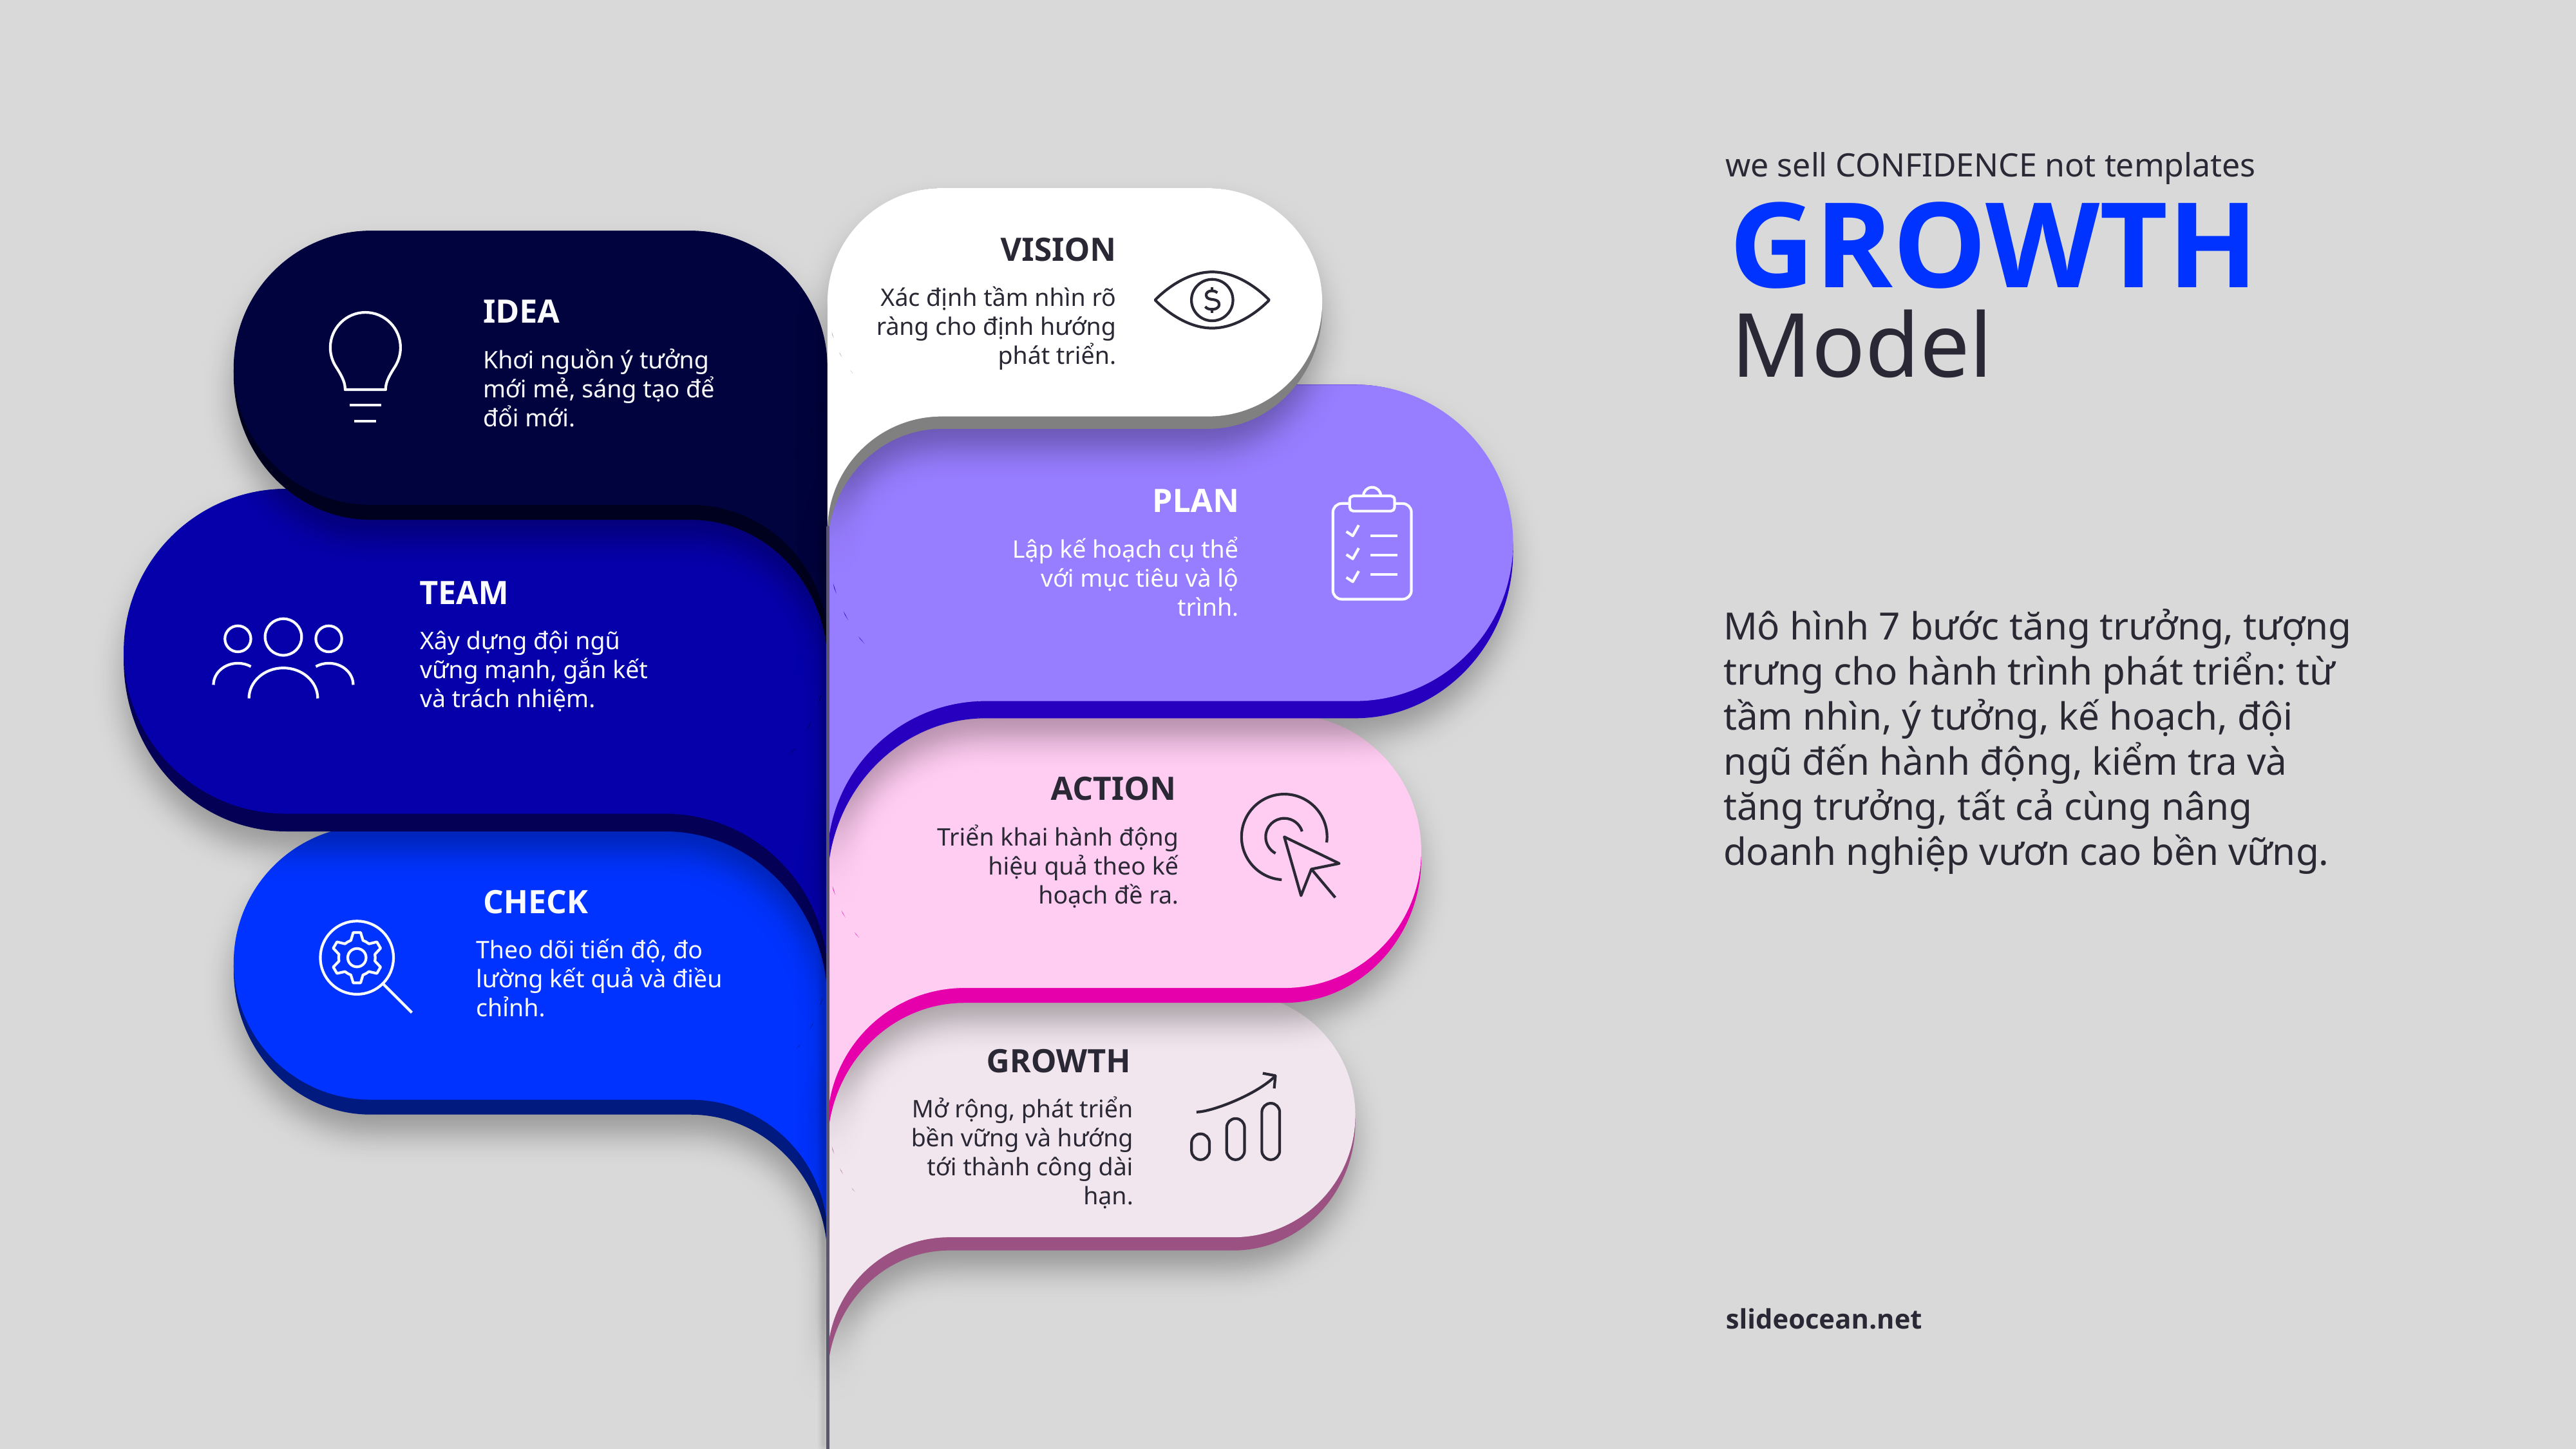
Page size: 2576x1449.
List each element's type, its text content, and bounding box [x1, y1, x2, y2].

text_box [123, 488, 827, 1003]
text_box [827, 187, 1323, 550]
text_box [829, 384, 1514, 886]
text_box GROWTH [1720, 164, 2269, 316]
text_box we sell CONFIDENCE not templates [1716, 139, 2266, 188]
text_box Mô hình 7 bước tăng trưởng, tượng trưng cho hành trình phát triển: từ tầm nhìn, ý tưởng, kế hoạch, đội ngũ đến hành động, kiểm tra và tăng trưởng, tất cả cùng nâng doanh nghiệp vươn cao bền vững. [1714, 598, 2373, 878]
text_box Model [1722, 316, 2003, 399]
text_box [233, 230, 827, 665]
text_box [233, 1003, 827, 1260]
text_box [829, 886, 1422, 1148]
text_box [829, 1148, 1356, 1379]
text_box slideocean.net [1716, 1297, 1932, 1340]
